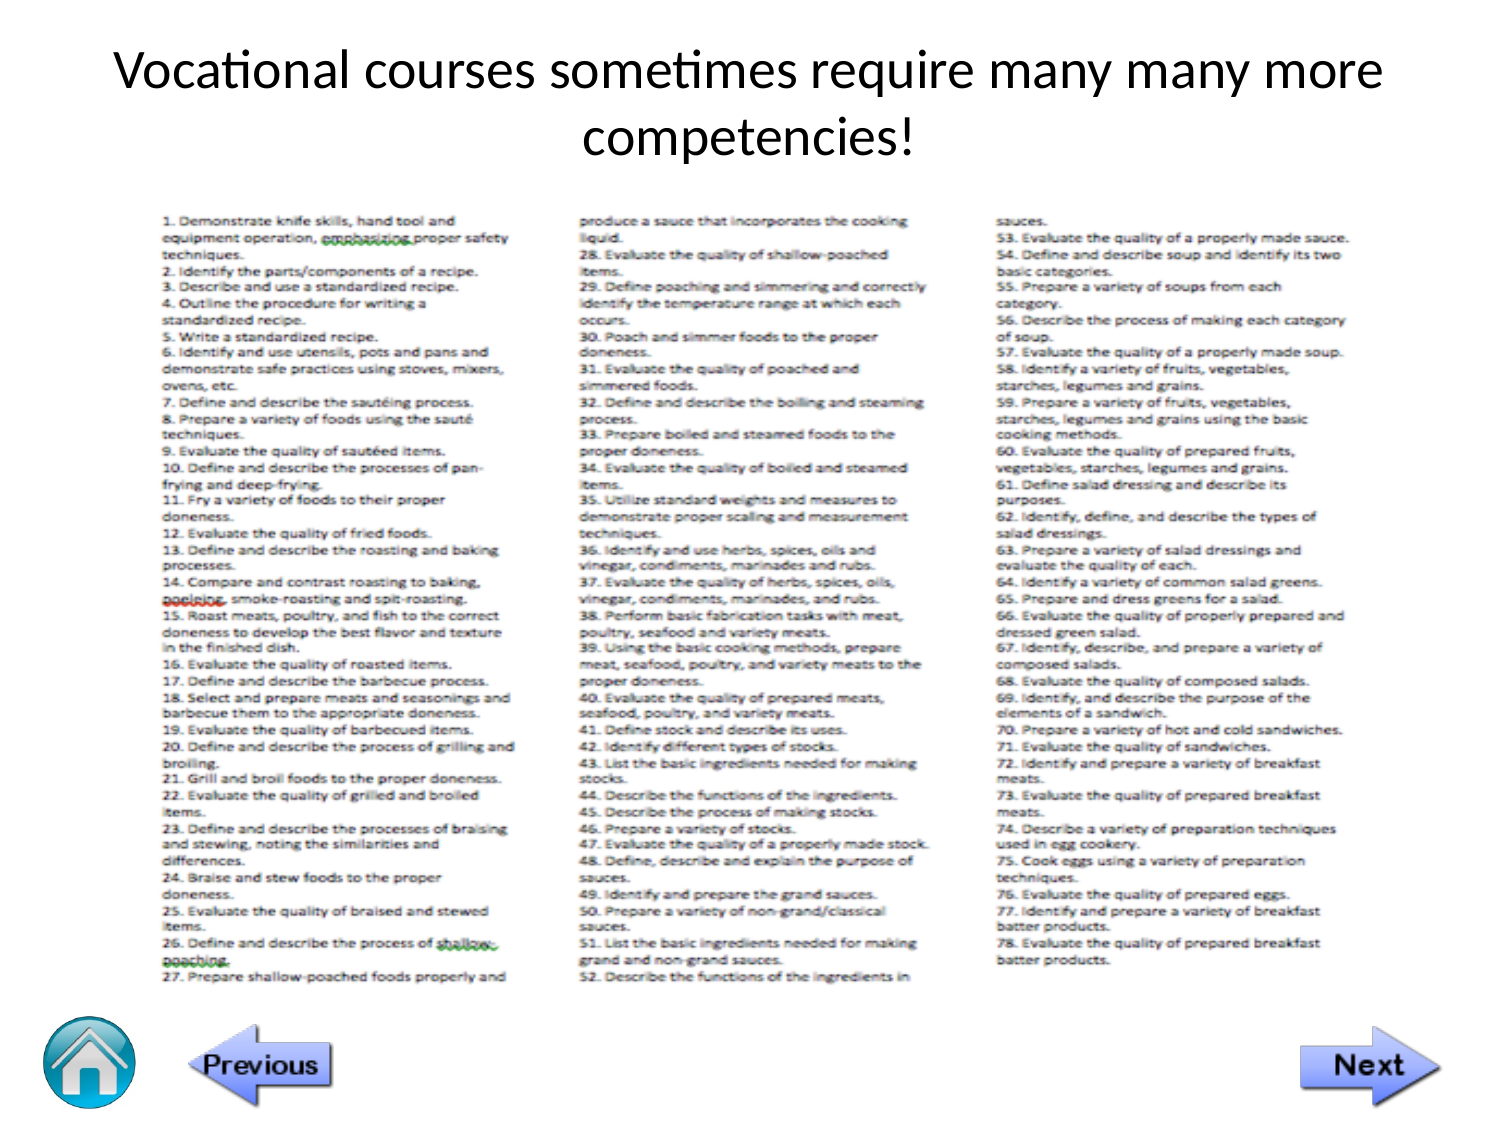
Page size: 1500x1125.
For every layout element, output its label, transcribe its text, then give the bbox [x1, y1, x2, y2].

picture [37, 1009, 141, 1113]
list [141, 194, 1388, 1006]
title Vocational courses sometimes require many many more competencies! [75, 24, 1425, 175]
picture [1299, 1025, 1447, 1113]
picture [187, 1023, 338, 1113]
